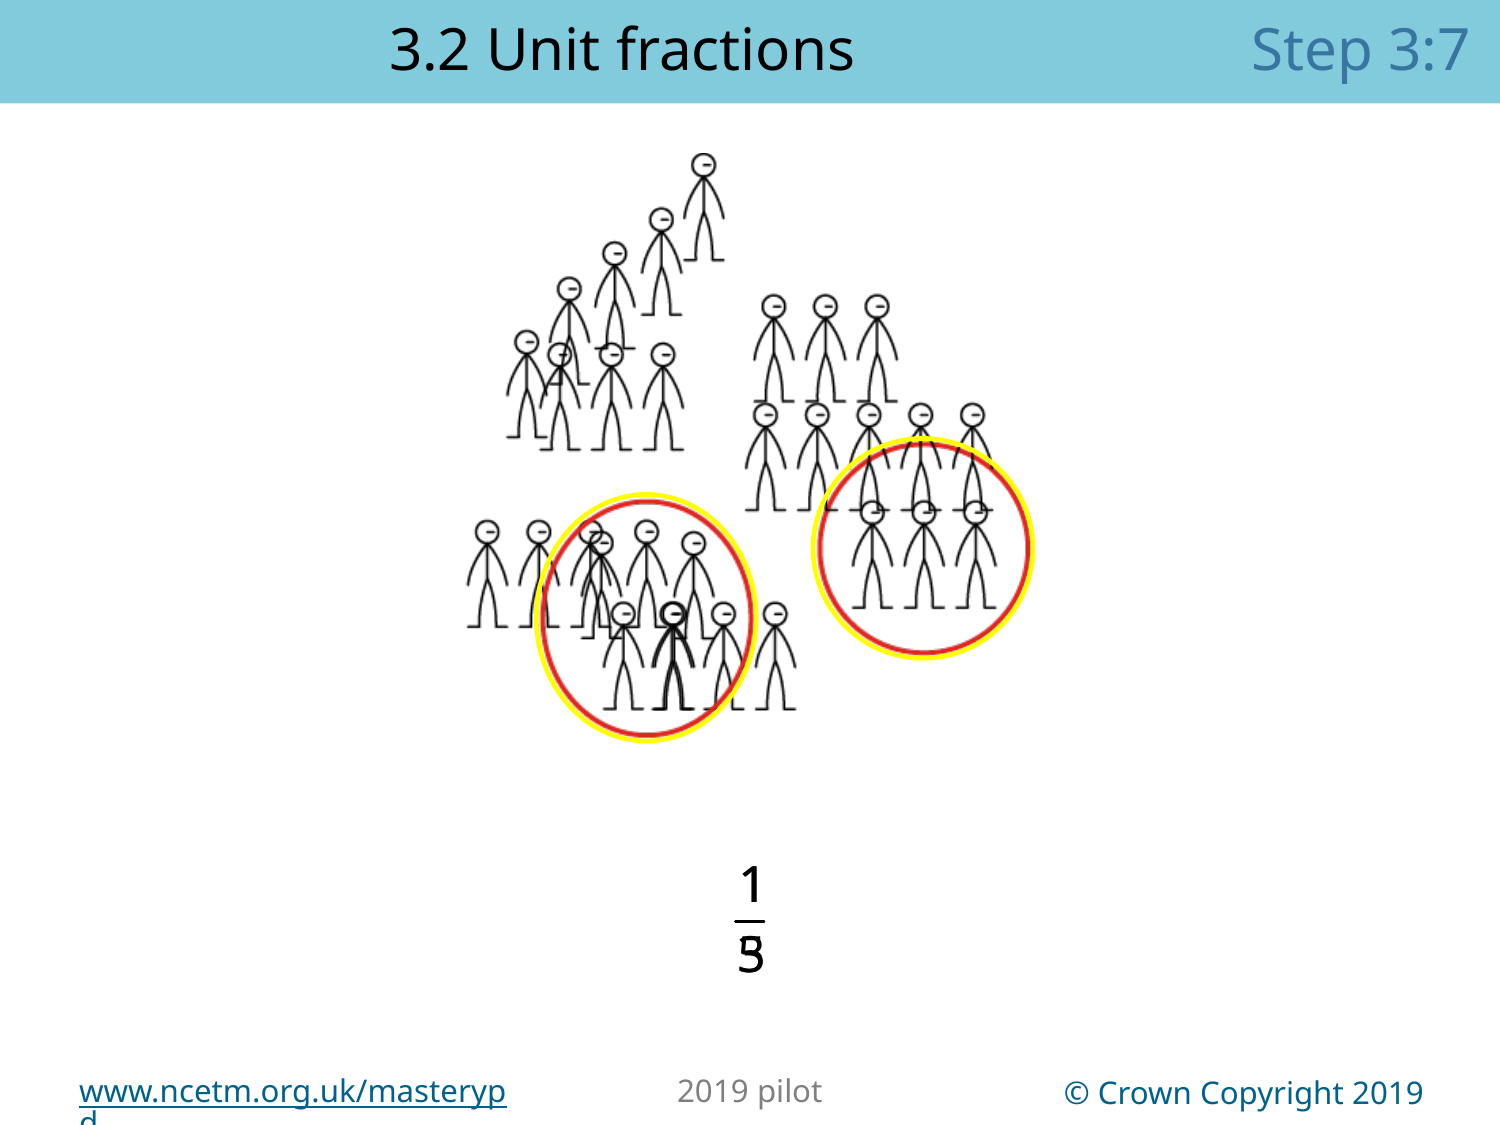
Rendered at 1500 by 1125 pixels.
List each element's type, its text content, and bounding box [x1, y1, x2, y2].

picture [463, 153, 1037, 866]
list 3.2 Unit fractions Step 3:7 [0, 0, 1500, 104]
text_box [731, 858, 770, 980]
